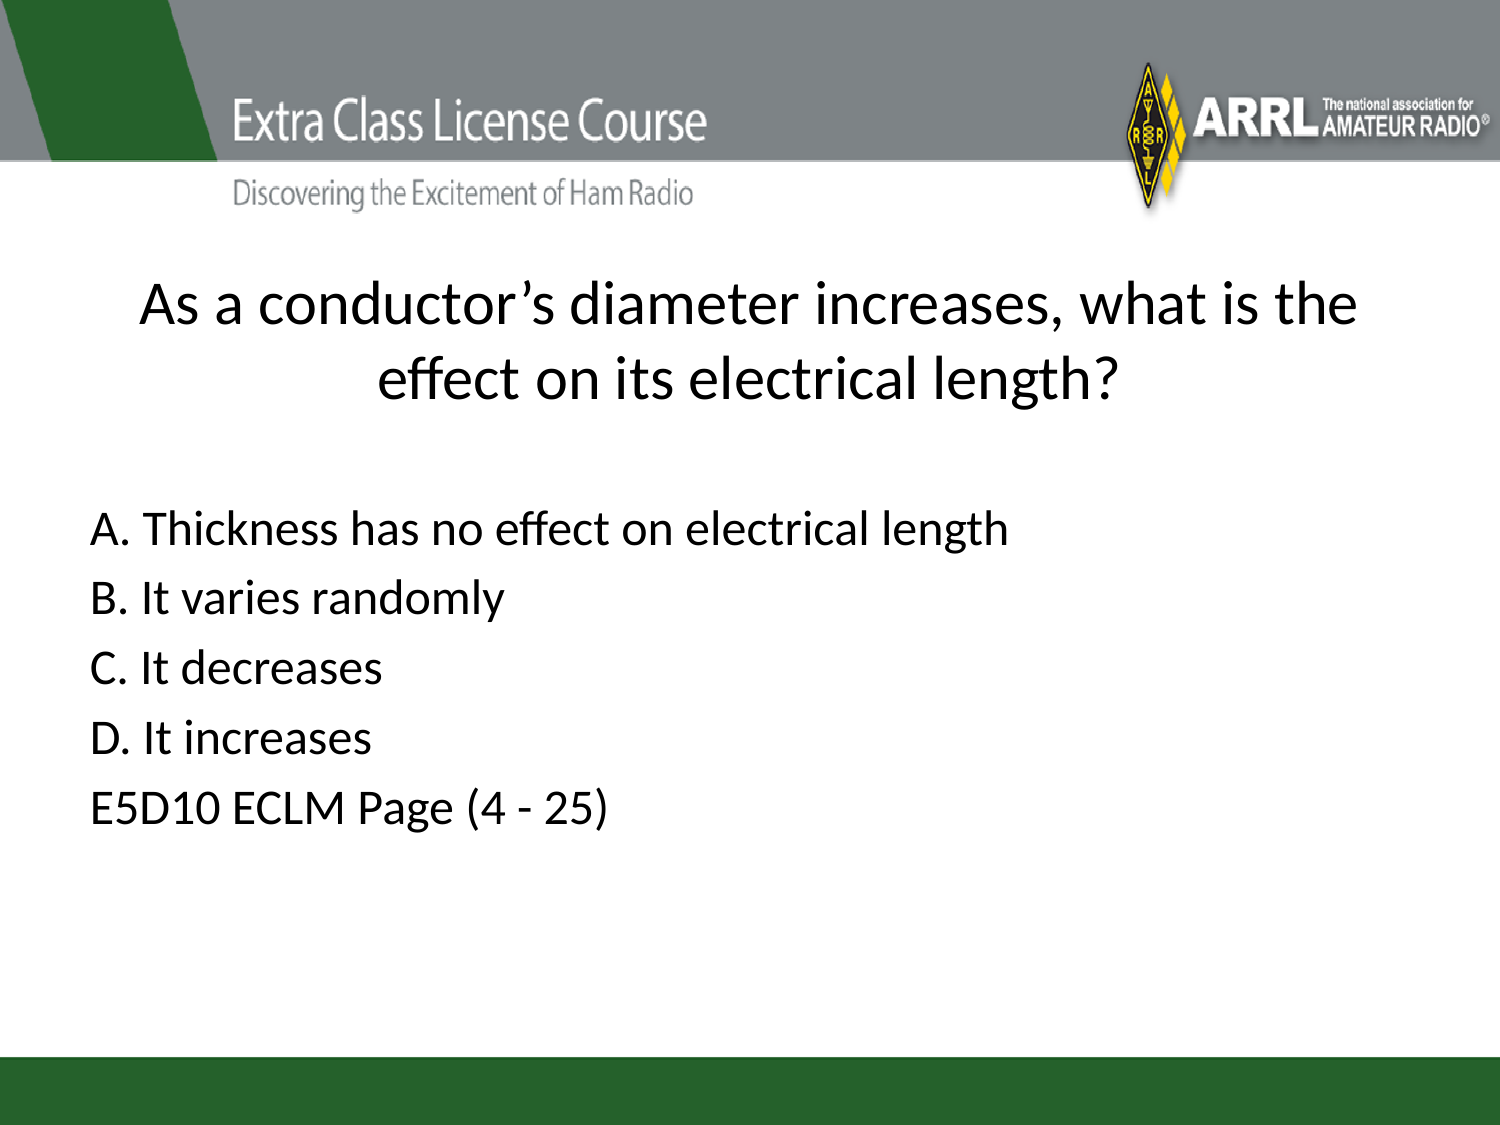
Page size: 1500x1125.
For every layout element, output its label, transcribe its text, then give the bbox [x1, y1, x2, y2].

list A. Thickness has no effect on electrical length B. It varies randomly C. It decreases D. It increases E5D10 ECLM Page (4 - 25) [75, 487, 1425, 1005]
picture [0, 0, 1500, 1125]
title As a conductor’s diameter increases, what is the effect on its electrical length? [75, 254, 1425, 435]
